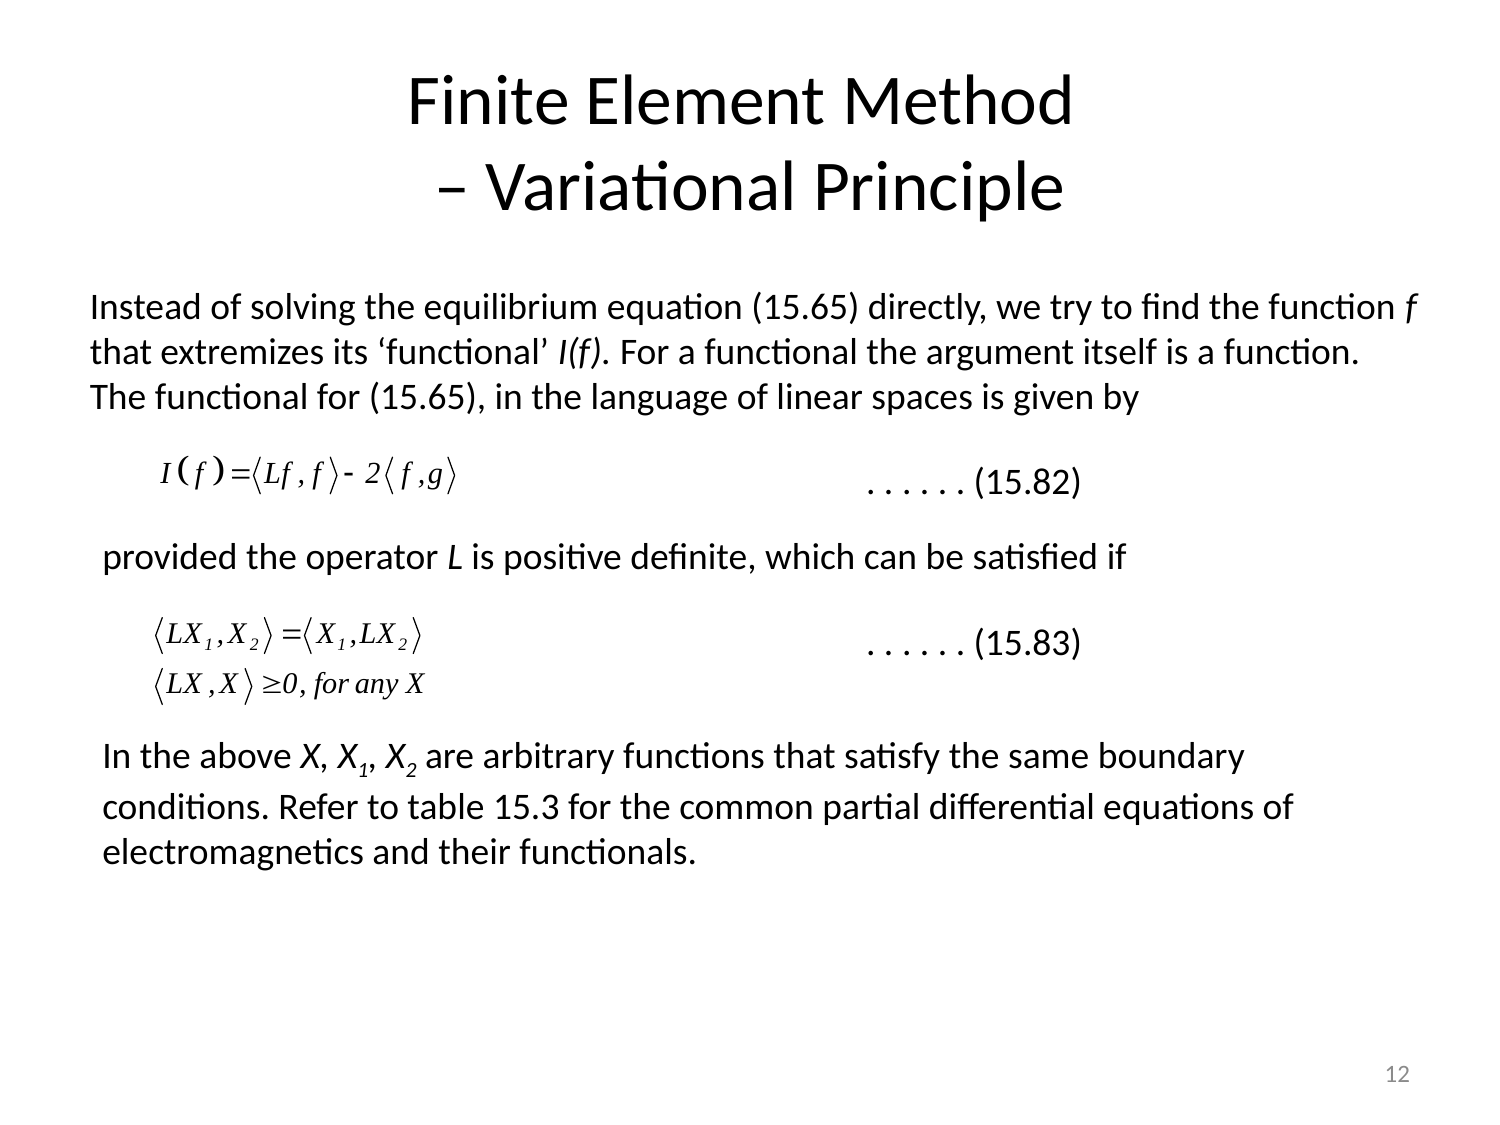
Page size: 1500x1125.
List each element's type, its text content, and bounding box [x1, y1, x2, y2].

text_box . . . . . . (15.83) [851, 610, 1098, 671]
text_box In the above X, X1, X2 are arbitrary functions that satisfy the same boundary conditions. Refer to table 15.3 for the common partial differential equations of electromagnetics and their functionals. [87, 723, 1388, 880]
slide_number 12 [1074, 1042, 1425, 1103]
text_box provided the operator L is positive definite, which can be satisfied if [87, 524, 1163, 585]
title Finite Element Method – Variational Principle [75, 45, 1425, 233]
text_box Instead of solving the equilibrium equation (15.65) directly, we try to find the function f that extremizes its ‘functional’ I(f). For a functional the argument itself is a function. The functional for (15.65), in the language of linear spaces is given by [74, 274, 1438, 425]
text_box . . . . . . (15.82) [851, 449, 1098, 510]
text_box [149, 610, 436, 712]
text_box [154, 449, 463, 502]
